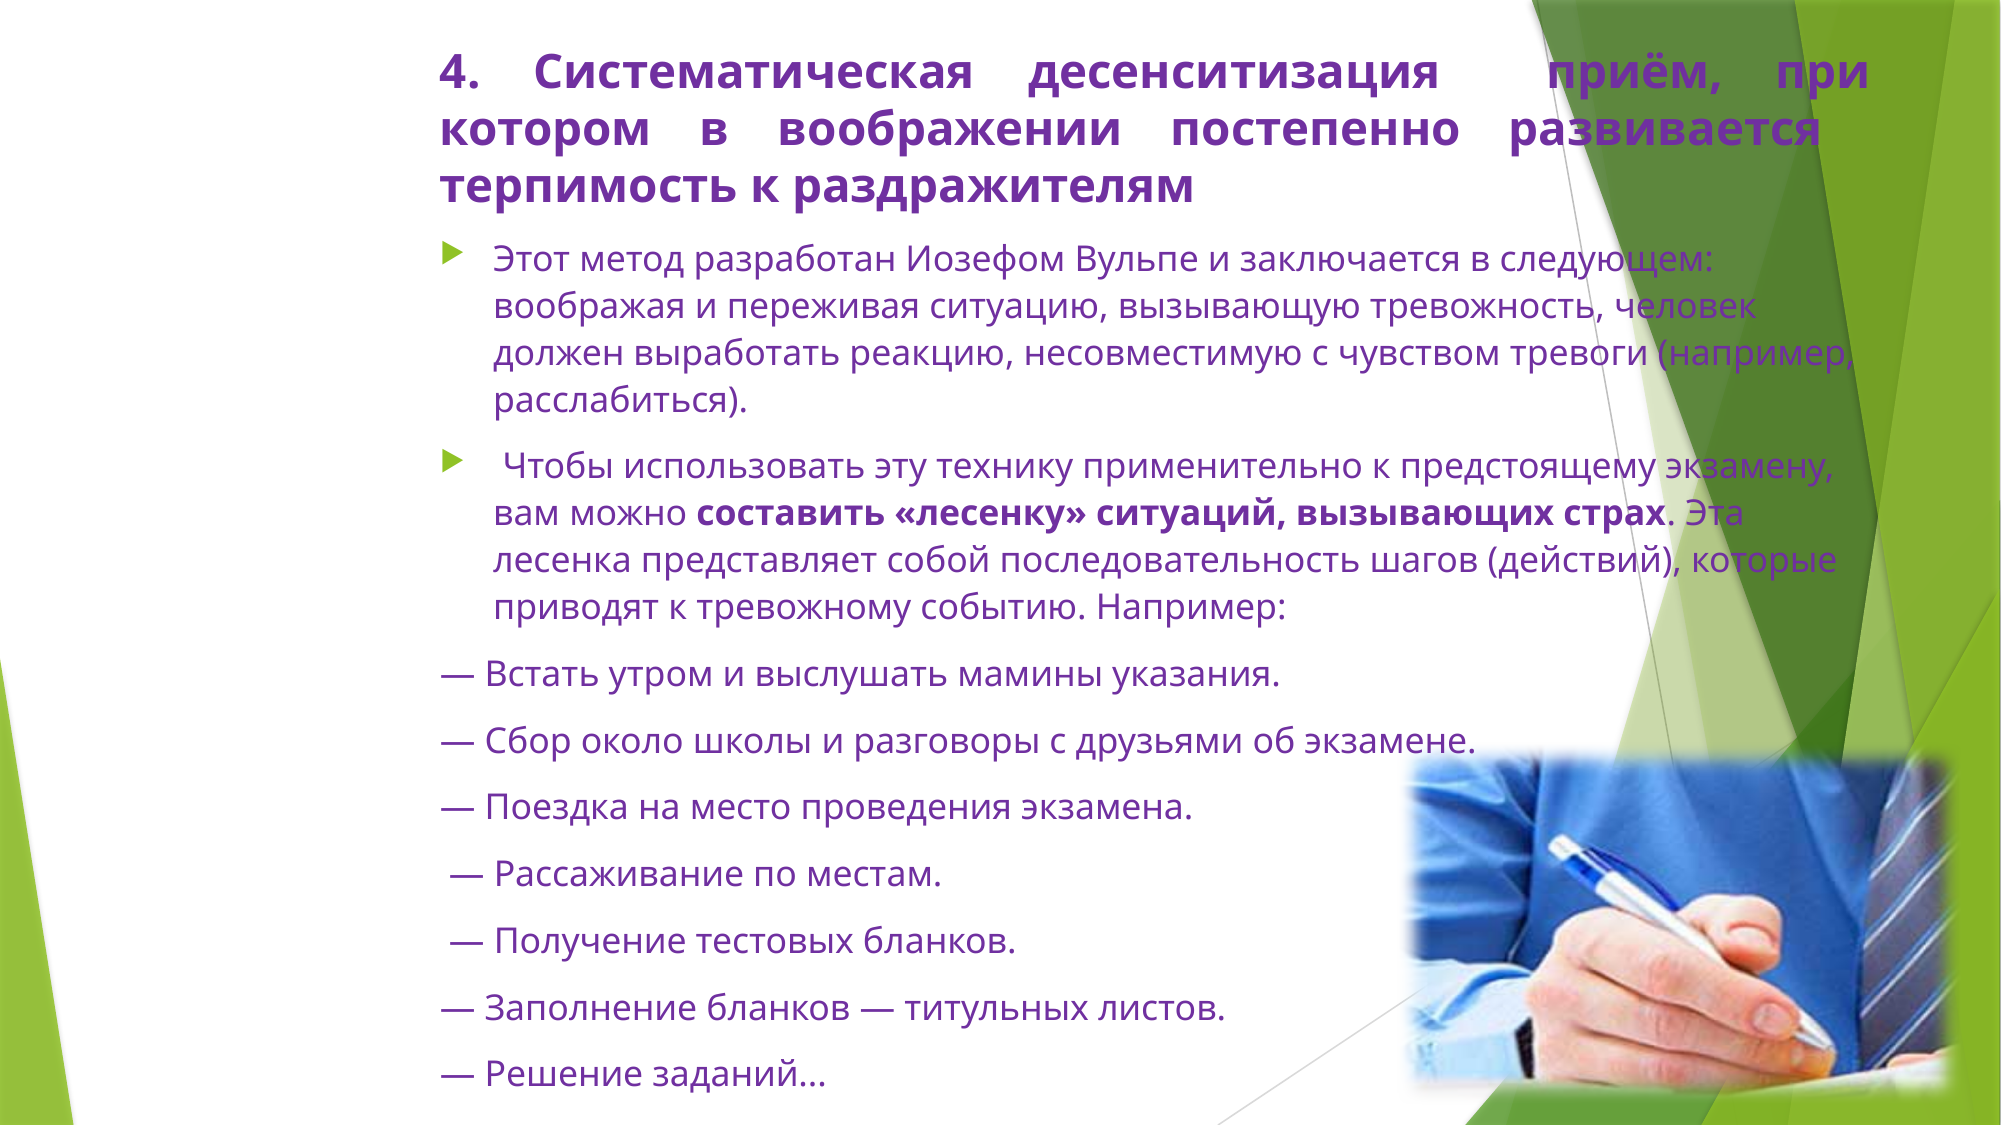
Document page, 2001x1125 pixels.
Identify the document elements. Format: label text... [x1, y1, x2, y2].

picture [1396, 742, 1963, 1106]
list 4. Систематическая десенситизация приём, при котором в воображении постепенно развивается терпимость к раздражителям Этот метод разработан Иозефом Вульпе и заключается в следующем: воображая и переживая ситуацию, вызывающую тревожность, человек должен выработать реакцию, несовместимую с чувством тревоги (например, расслабиться). Чтобы использовать эту технику применительно к предстоящему экзамену, вам можно составить «лесенку» ситуаций, вызывающих страх. Эта лесенка представляет собой последовательность шагов (действий), которые приводят к тревожному событию. Например: — Встать утром и выслушать мамины указания. — Сбор около школы и разговоры с друзьями об экзамене. — Поездка на место проведения экзамена. — Рассаживание по местам. — Получение тестовых бланков. — Заполнение бланков — титульных листов. — Решение заданий... [424, 33, 1888, 1107]
